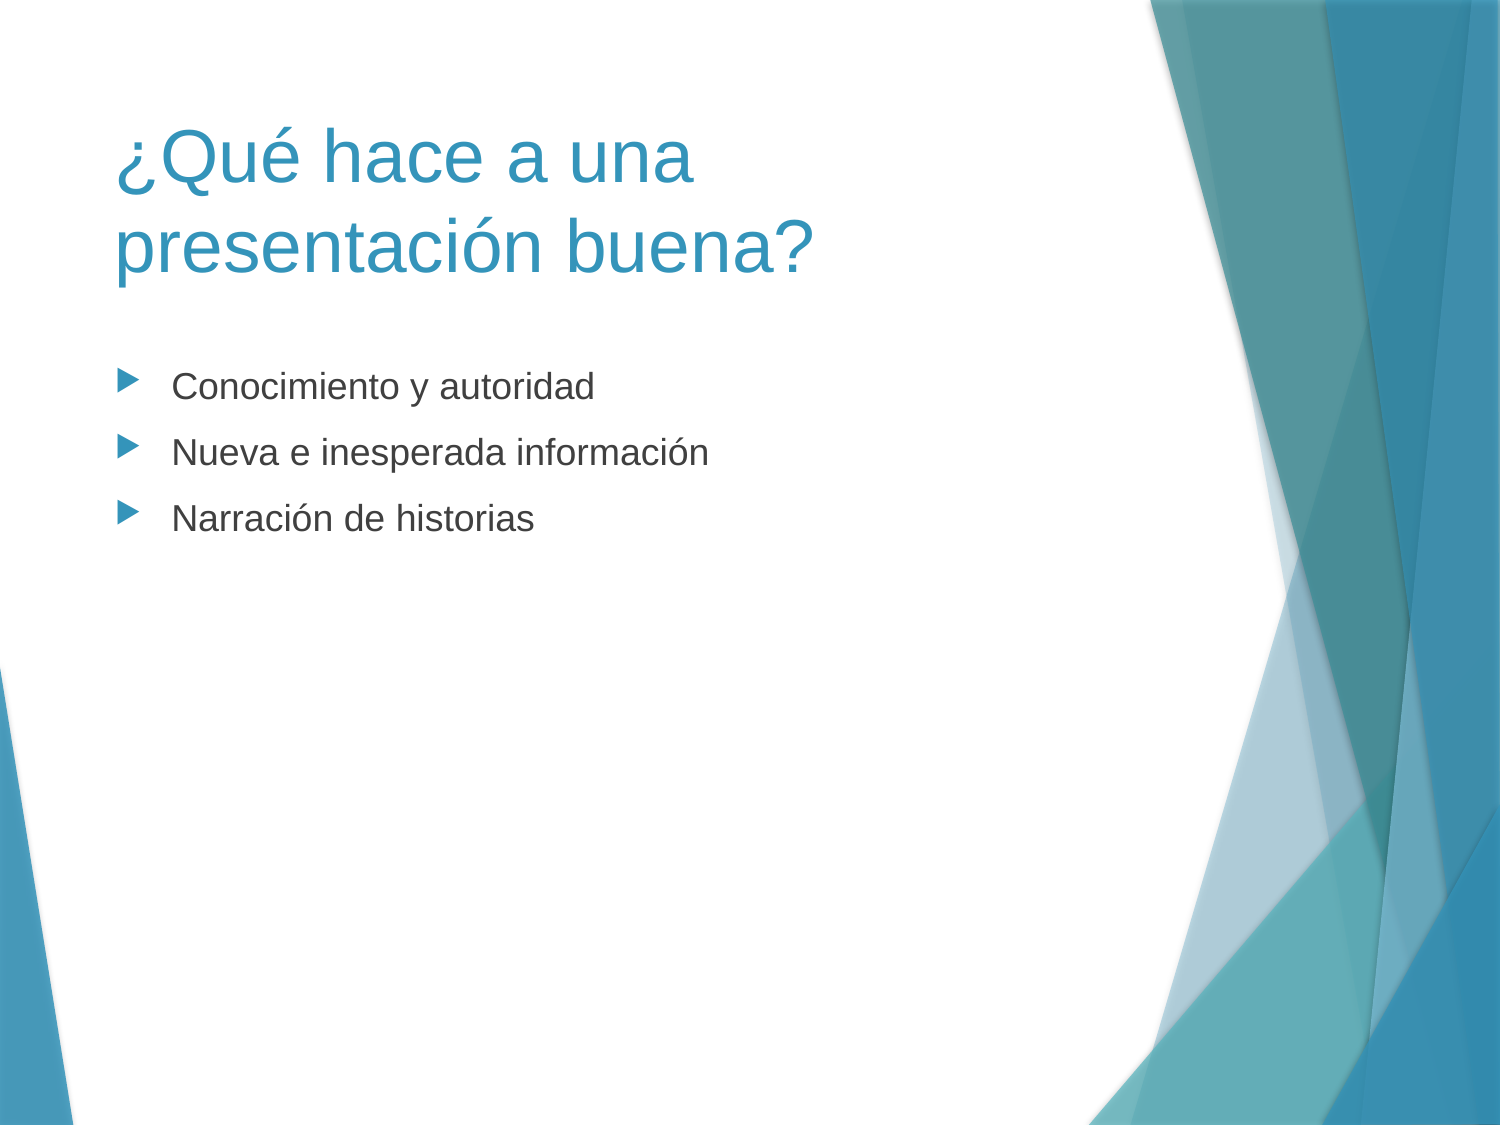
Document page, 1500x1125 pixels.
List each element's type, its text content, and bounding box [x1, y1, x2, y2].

list Conocimiento y autoridad Nueva e inesperada información Narración de historias [99, 354, 1142, 992]
title ¿Qué hace a una presentación buena? [99, 99, 1142, 317]
